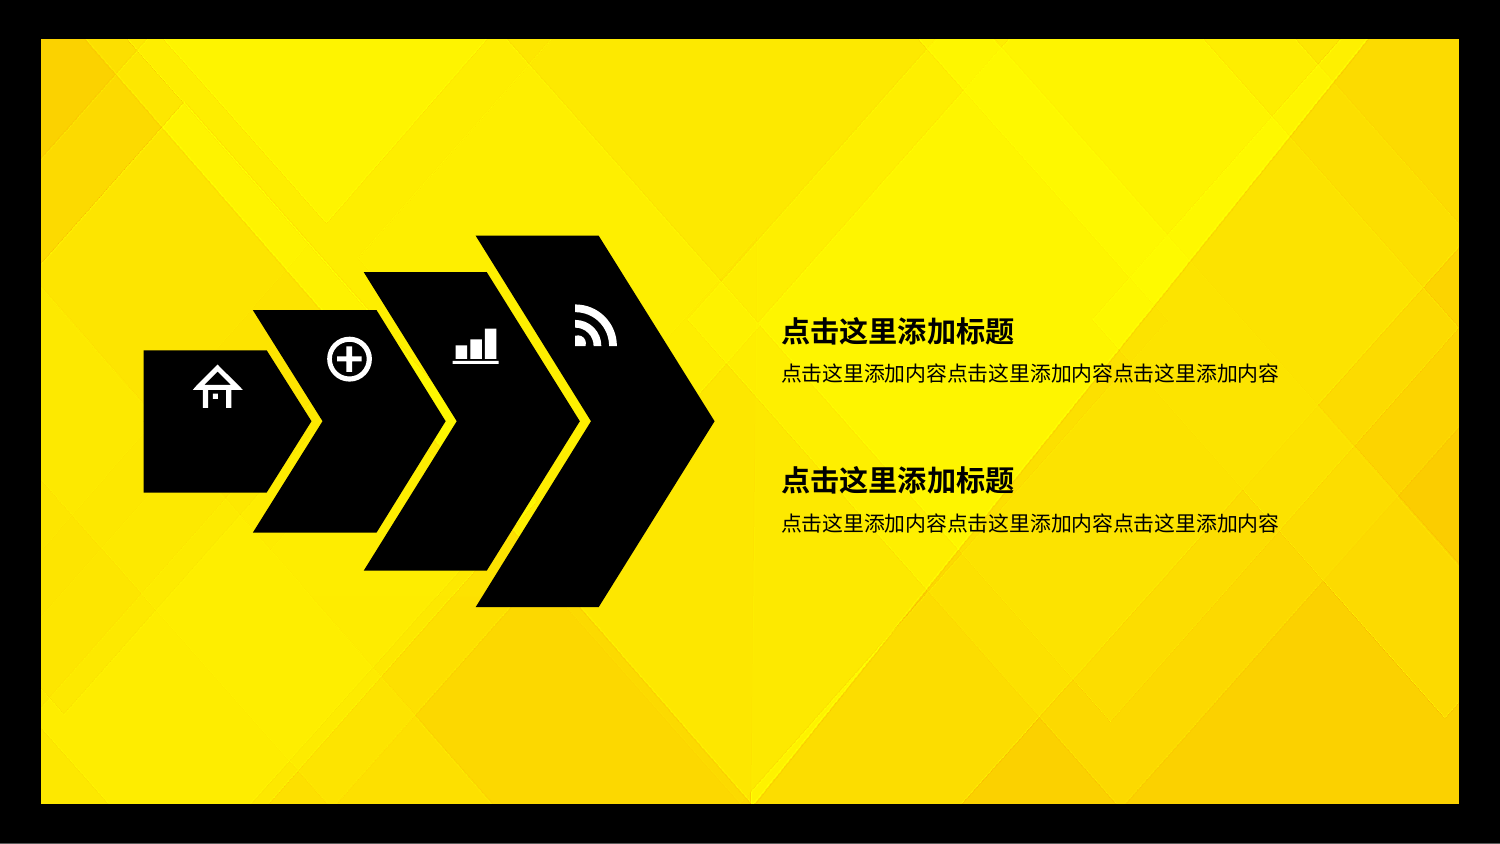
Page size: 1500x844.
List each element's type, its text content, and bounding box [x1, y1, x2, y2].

text_box [143, 421, 312, 493]
text_box [252, 310, 446, 421]
text_box [475, 235, 715, 421]
text_box [484, 328, 497, 359]
text_box [475, 421, 715, 608]
picture [41, 39, 1459, 804]
text_box [455, 345, 468, 359]
text_box [327, 336, 372, 382]
text_box 点击这里添加标题 点击这里添加内容点击这里添加内容点击这里添加内容 [773, 291, 1368, 390]
text_box [363, 272, 580, 421]
text_box [470, 339, 482, 359]
text_box [575, 304, 617, 347]
text_box [192, 364, 243, 408]
text_box 点击这里添加标题 点击这里添加内容点击这里添加内容点击这里添加内容 [773, 441, 1368, 539]
text_box [363, 421, 580, 571]
text_box [452, 360, 499, 364]
text_box [143, 350, 312, 421]
text_box [252, 421, 446, 533]
